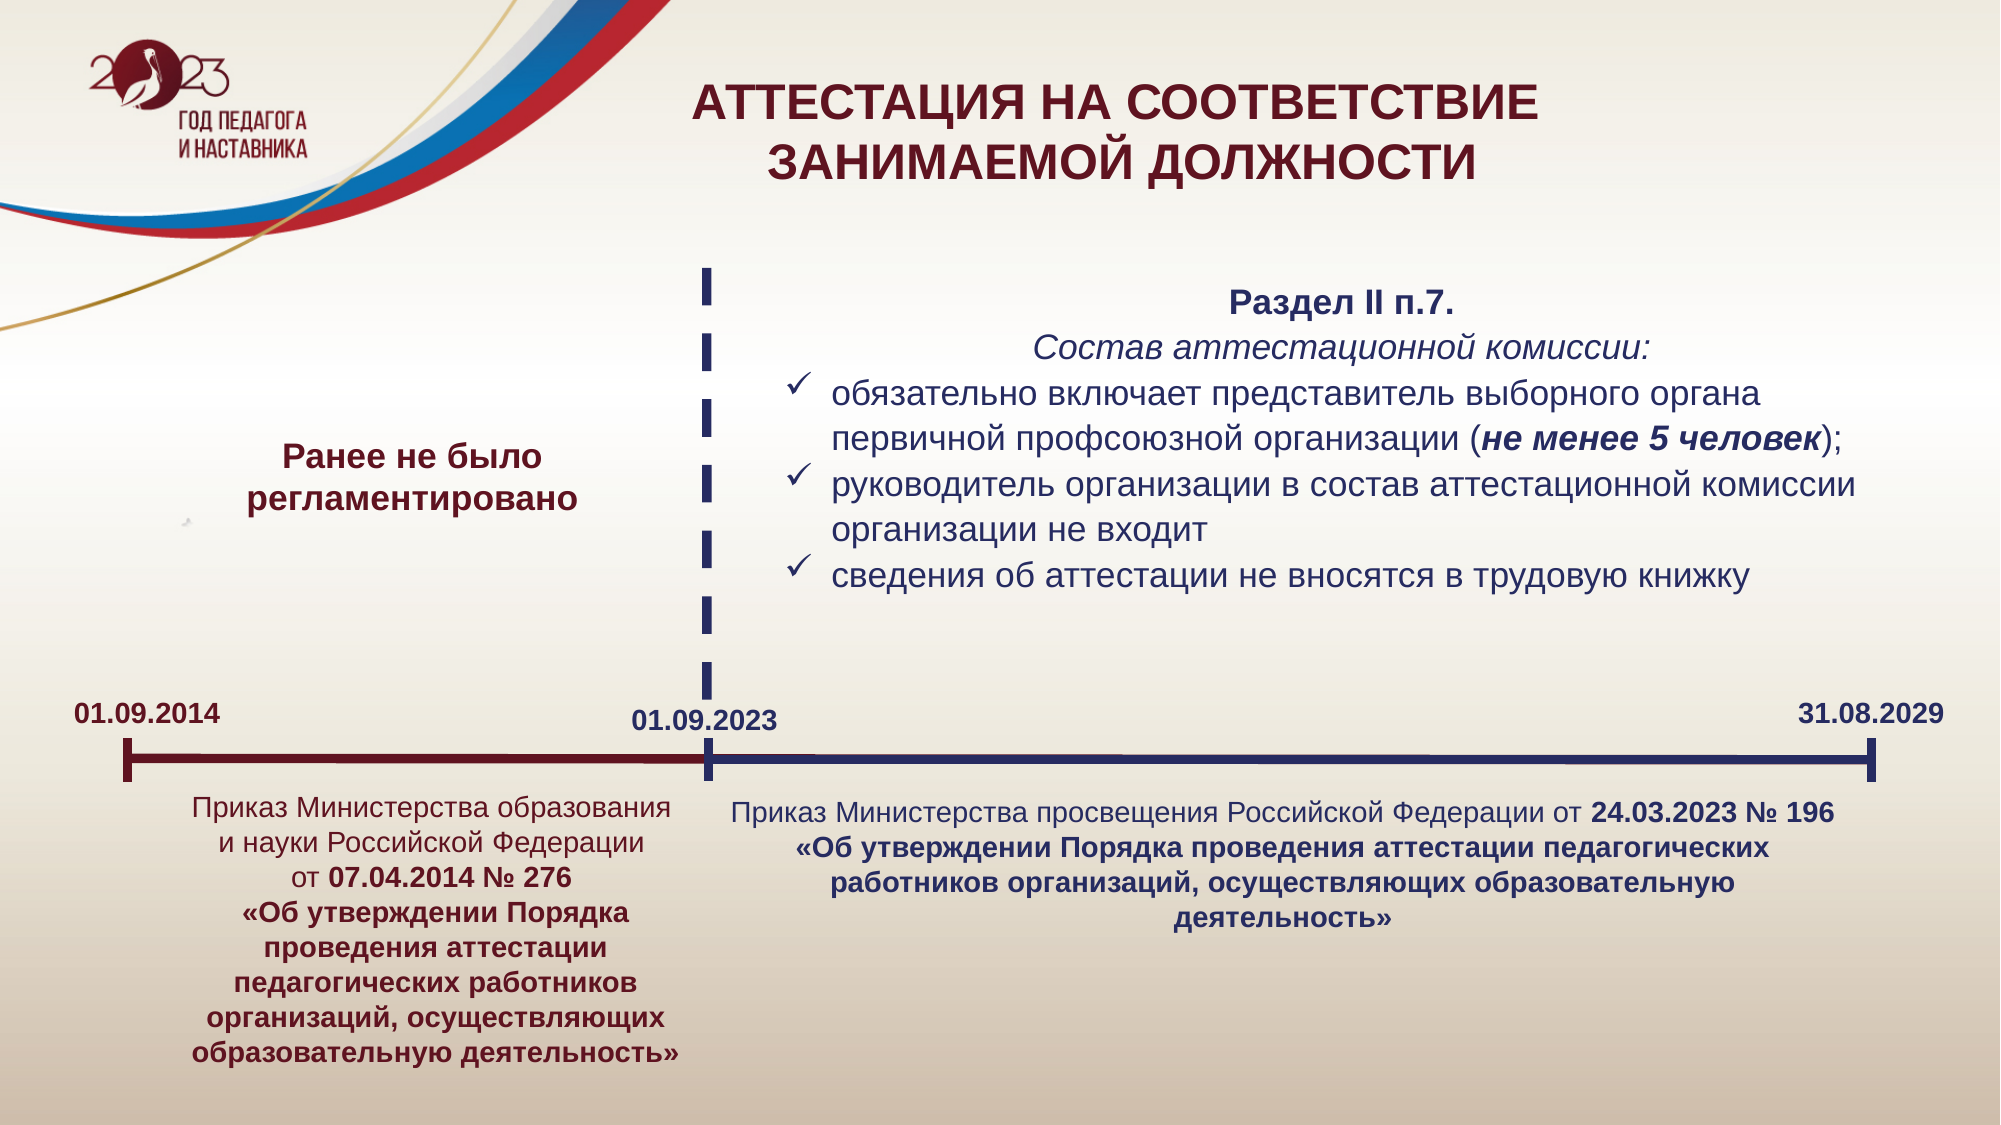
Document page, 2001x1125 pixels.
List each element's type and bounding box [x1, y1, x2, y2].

text_box [58, 687, 1960, 782]
picture [0, 0, 2000, 1125]
